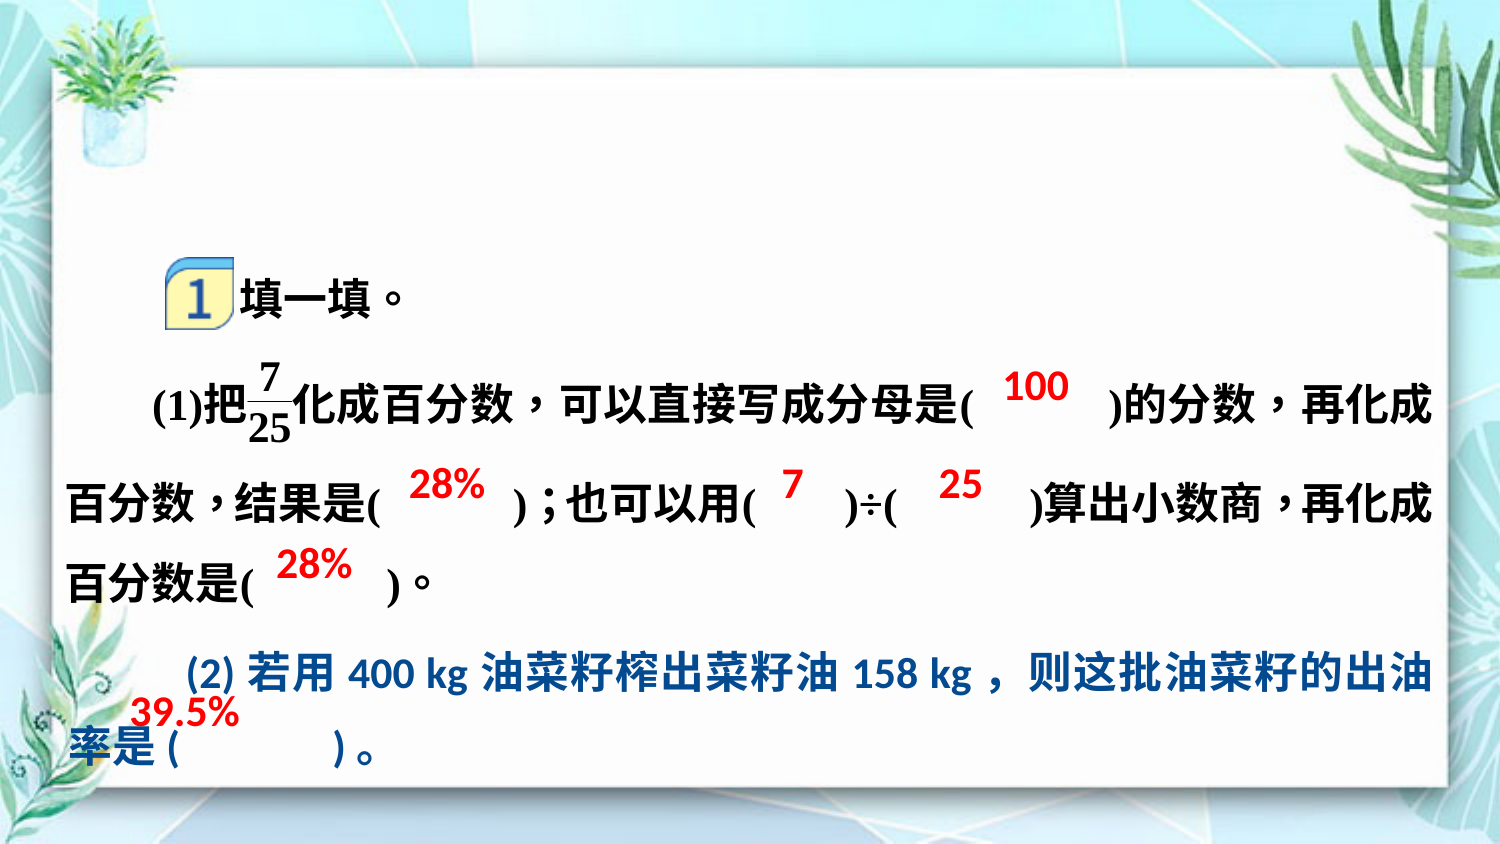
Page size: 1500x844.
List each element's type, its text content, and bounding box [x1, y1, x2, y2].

list (2)若用400 kg油菜籽榨出菜籽油158 kg，则这批油菜籽的出油率是( )。 [53, 616, 1449, 844]
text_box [64, 271, 1436, 635]
picture [0, 0, 1500, 844]
text_box 39.5% [118, 703, 295, 768]
